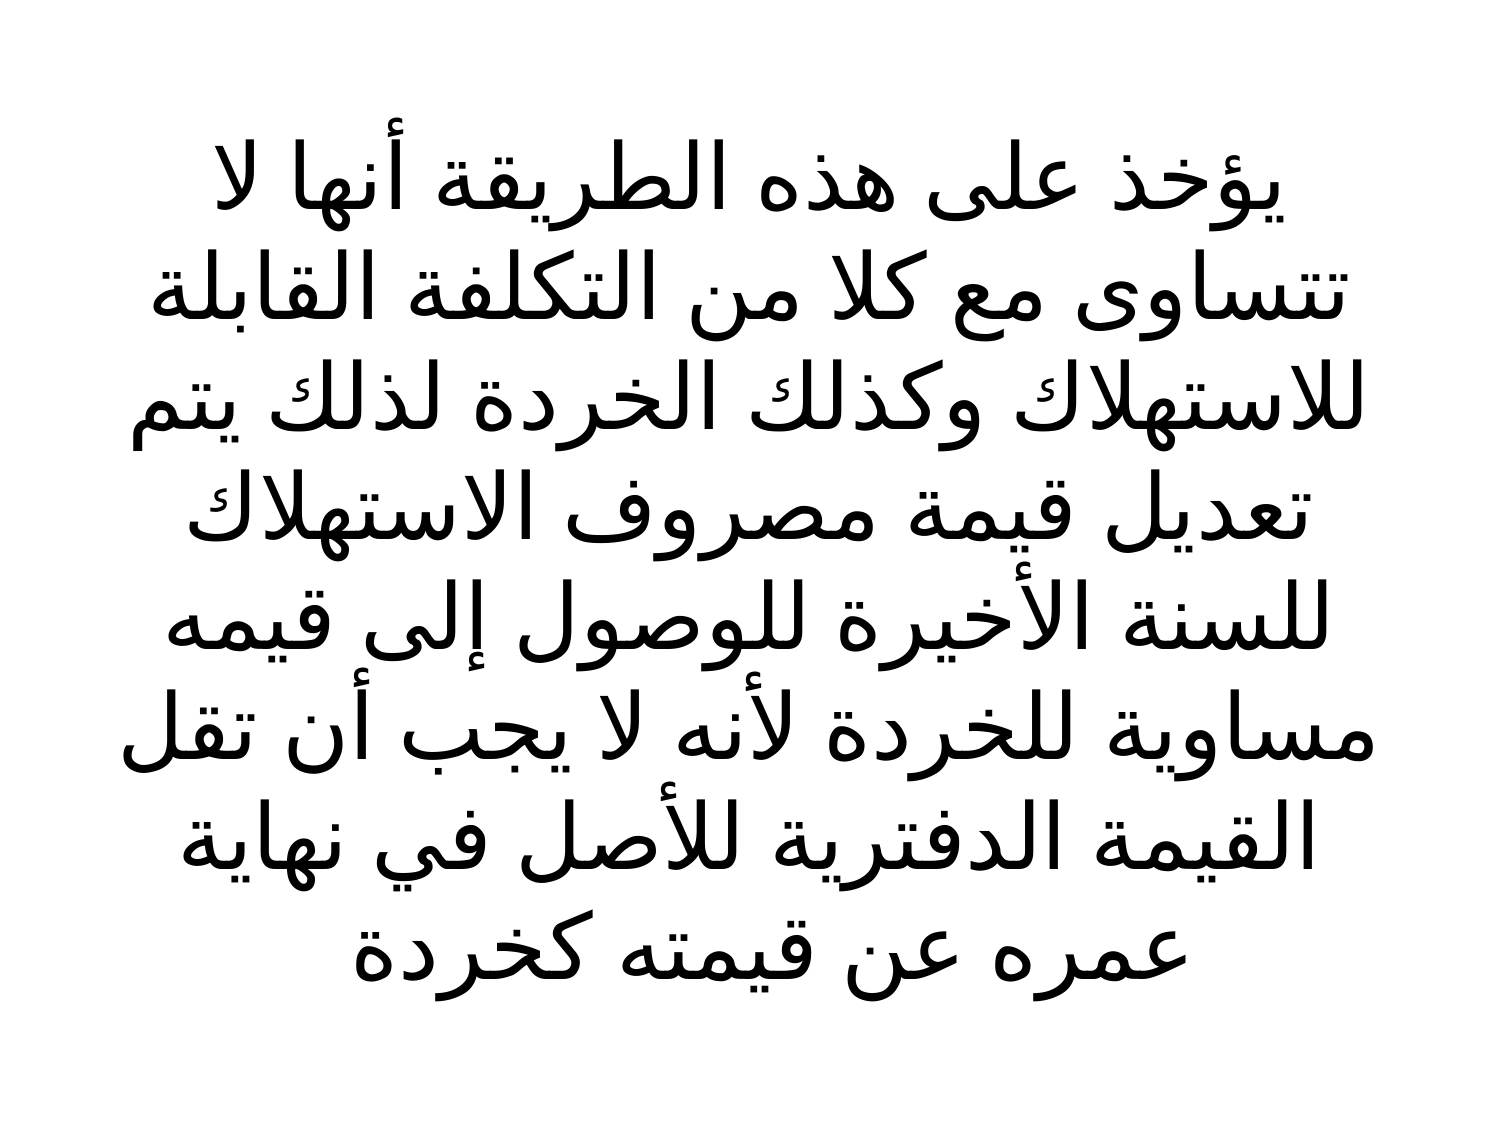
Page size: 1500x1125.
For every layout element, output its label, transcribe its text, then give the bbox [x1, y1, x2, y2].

title يؤخذ على هذه الطريقة أنها لا تتساوى مع كلا من التكلفة القابلة للاستهلاك وكذلك الخردة لذلك يتم تعديل قيمة مصروف الاستهلاك للسنة الأخيرة للوصول إلى قيمه مساوية للخردة لأنه لا يجب أن تقل القيمة الدفترية للأصل في نهاية عمره عن قيمته كخردة [75, 45, 1425, 1071]
